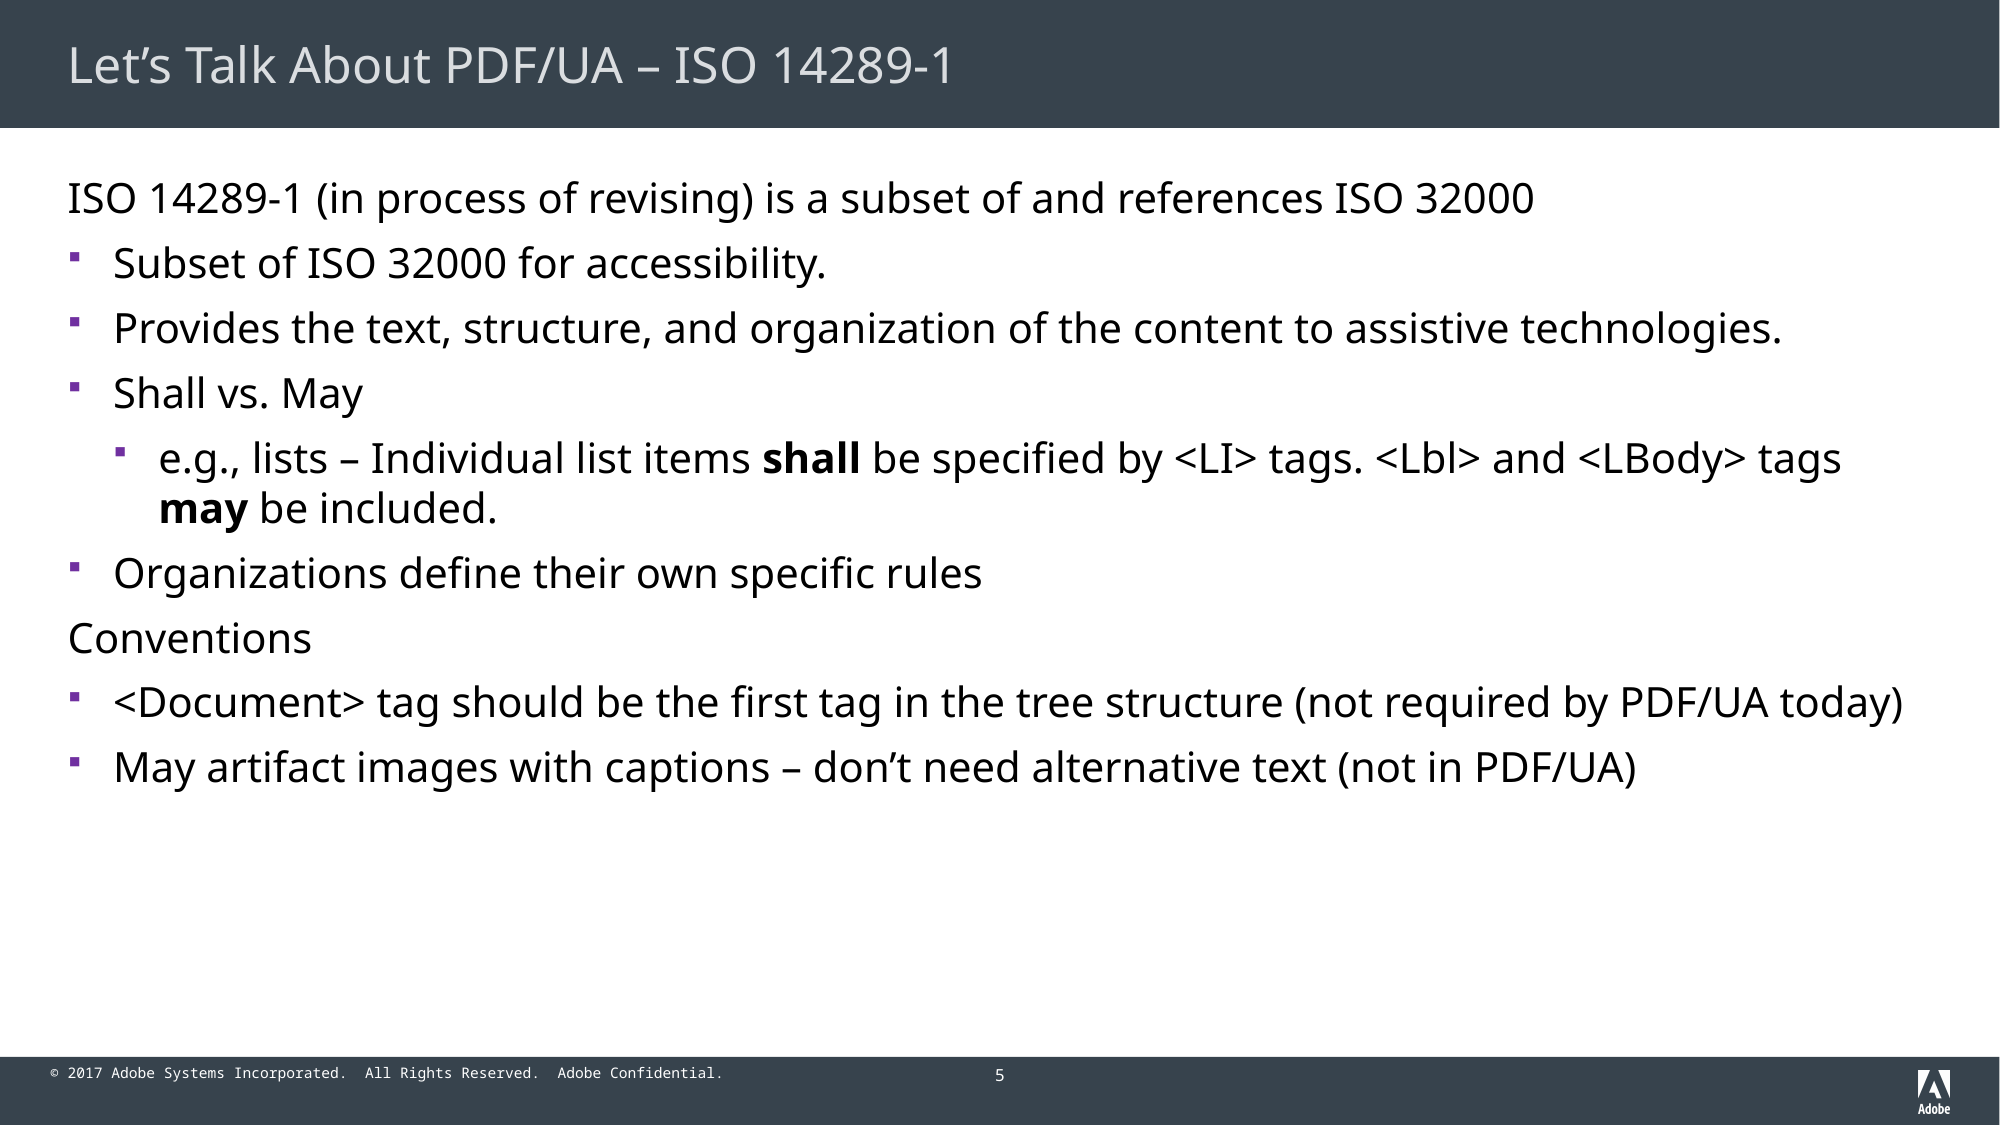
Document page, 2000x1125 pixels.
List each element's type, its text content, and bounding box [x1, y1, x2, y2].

picture [1918, 1070, 1950, 1114]
list ISO 14289-1 (in process of revising) is a subset of and references ISO 32000 Subset of ISO 32000 for accessibility. Provides the text, structure, and organization of the content to assistive technologies. Shall vs. May e.g., lists – Individual list items shall be specified by <LI> tags. <Lbl> and <LBody> tags may be included. Organizations define their own specific rules Conventions <Document> tag should be the first tag in the tree structure (not required by PDF/UA today) May artifact images with captions – don’t need alternative text (not in PDF/UA) [49, 162, 1950, 1013]
slide_number 5 [916, 1062, 1083, 1091]
title Let’s Talk About PDF/UA – ISO 14289-1 [49, 30, 1950, 98]
